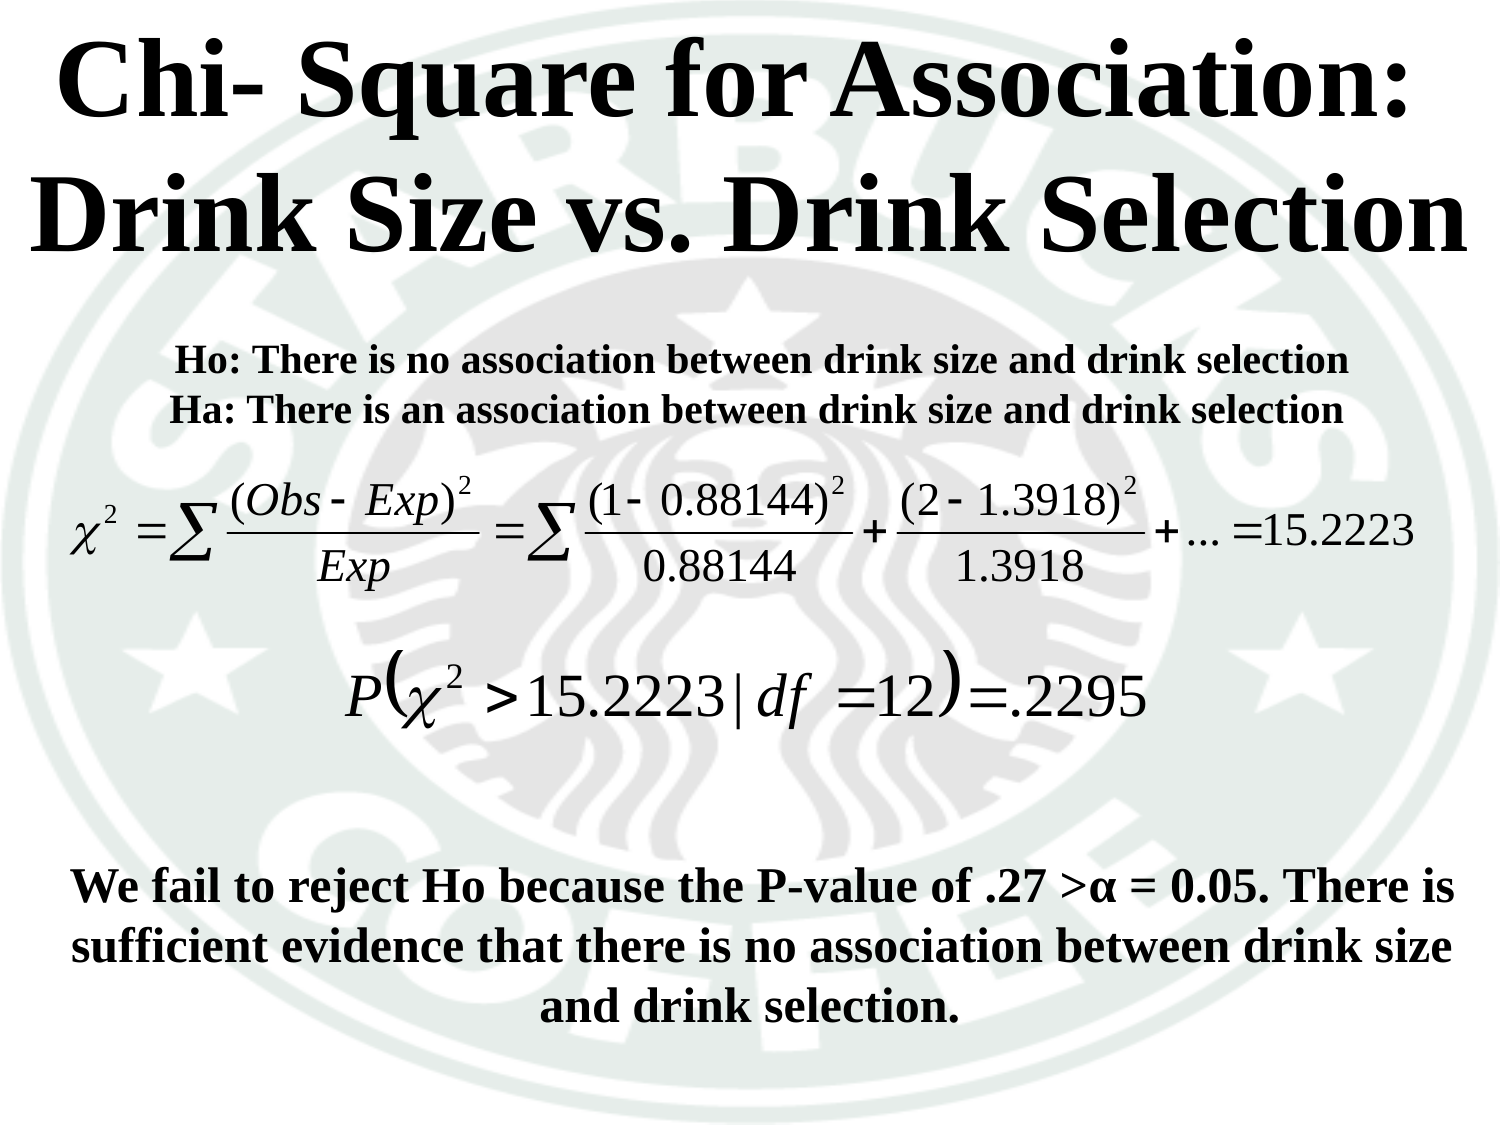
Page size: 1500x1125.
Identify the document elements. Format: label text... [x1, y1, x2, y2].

text_box Ho: There is no association between drink size and drink selection Ha: There is an association between drink size and drink selection We fail to reject Ho because the P-value of .27 >α = 0.05. There is sufficient evidence that there is no association between drink size and drink selection. [49, 324, 1475, 1040]
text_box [62, 462, 1420, 601]
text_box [333, 649, 1155, 743]
title Chi- Square for Association: Drink Size vs. Drink Selection [0, 45, 1500, 233]
